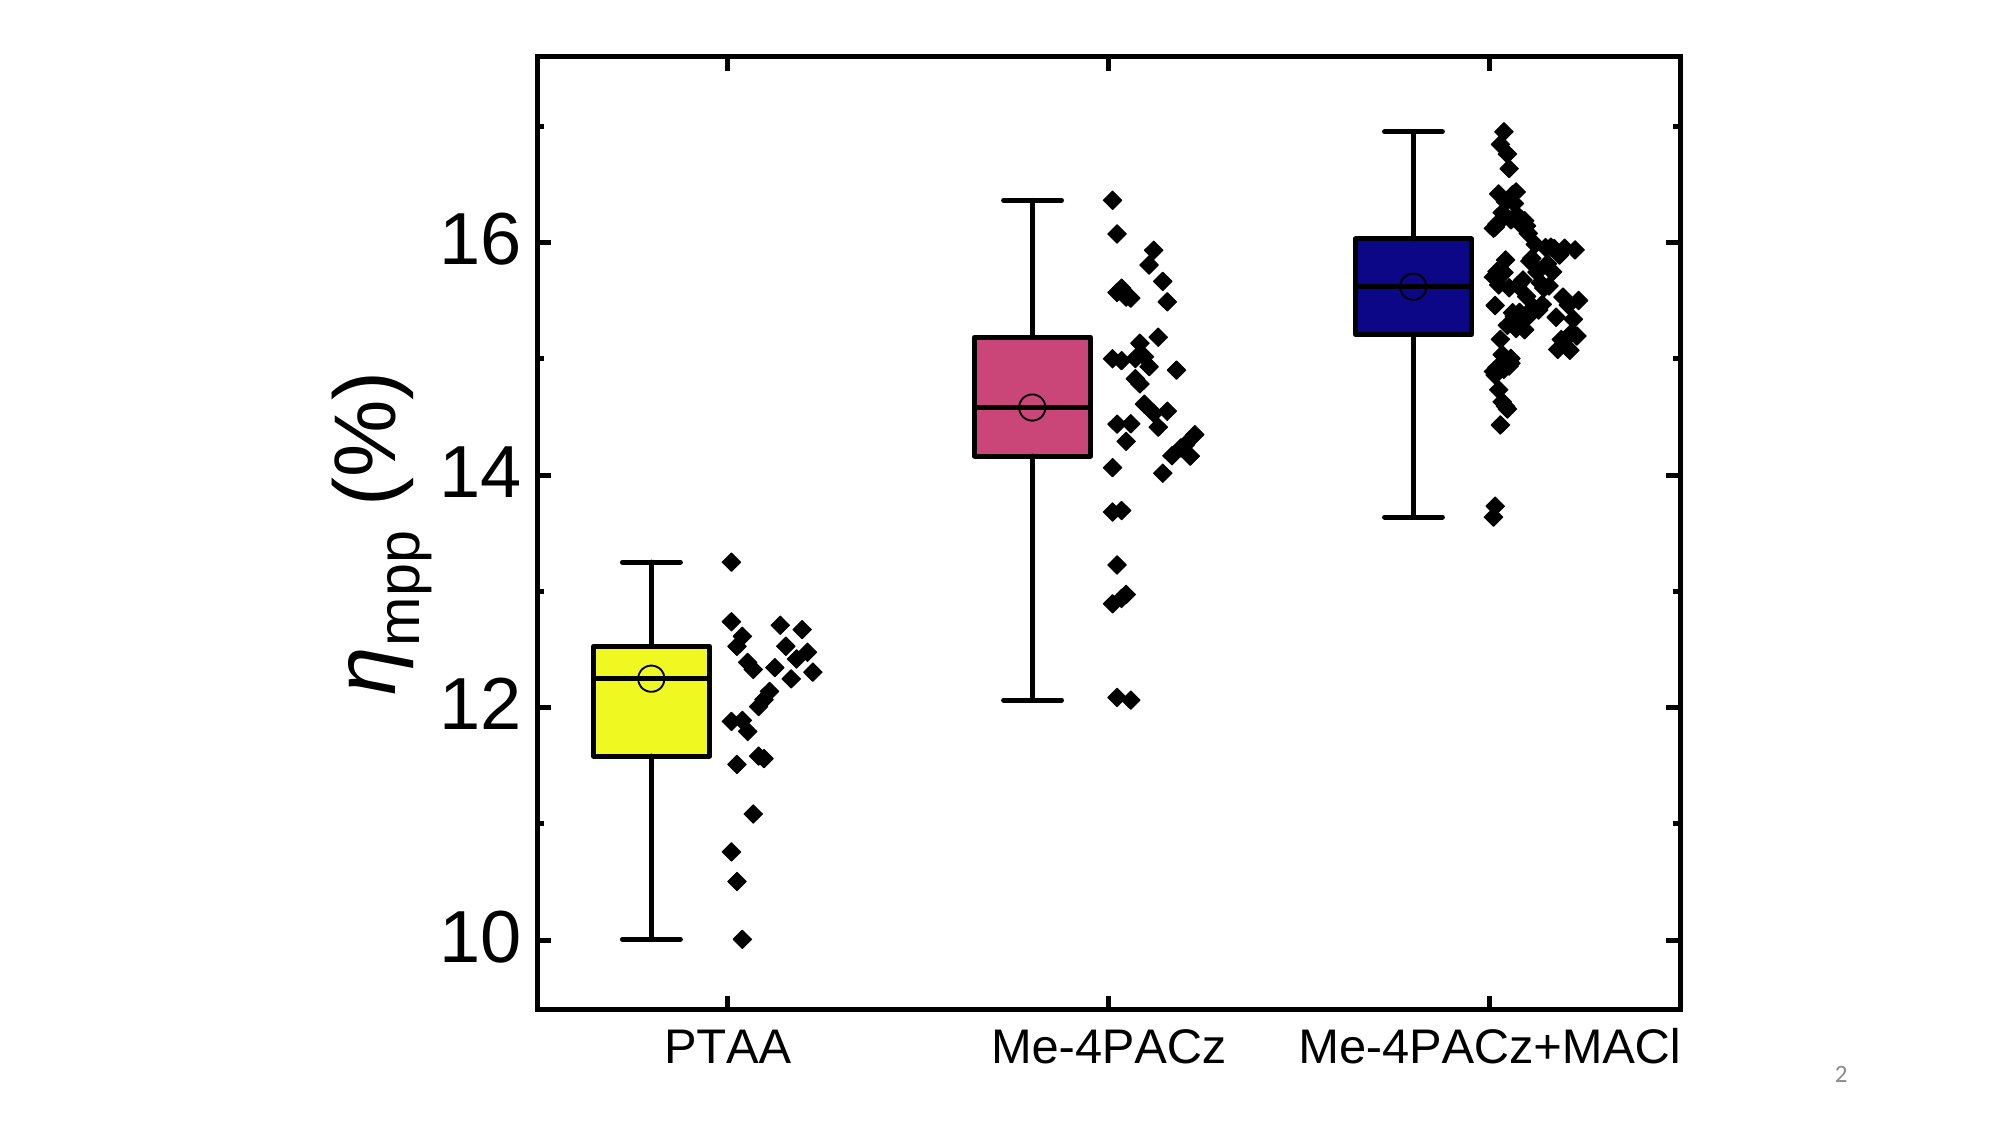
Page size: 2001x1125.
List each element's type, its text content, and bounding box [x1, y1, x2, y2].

slide_number 2 [1755, 1042, 1863, 1103]
picture [245, 0, 1755, 1125]
